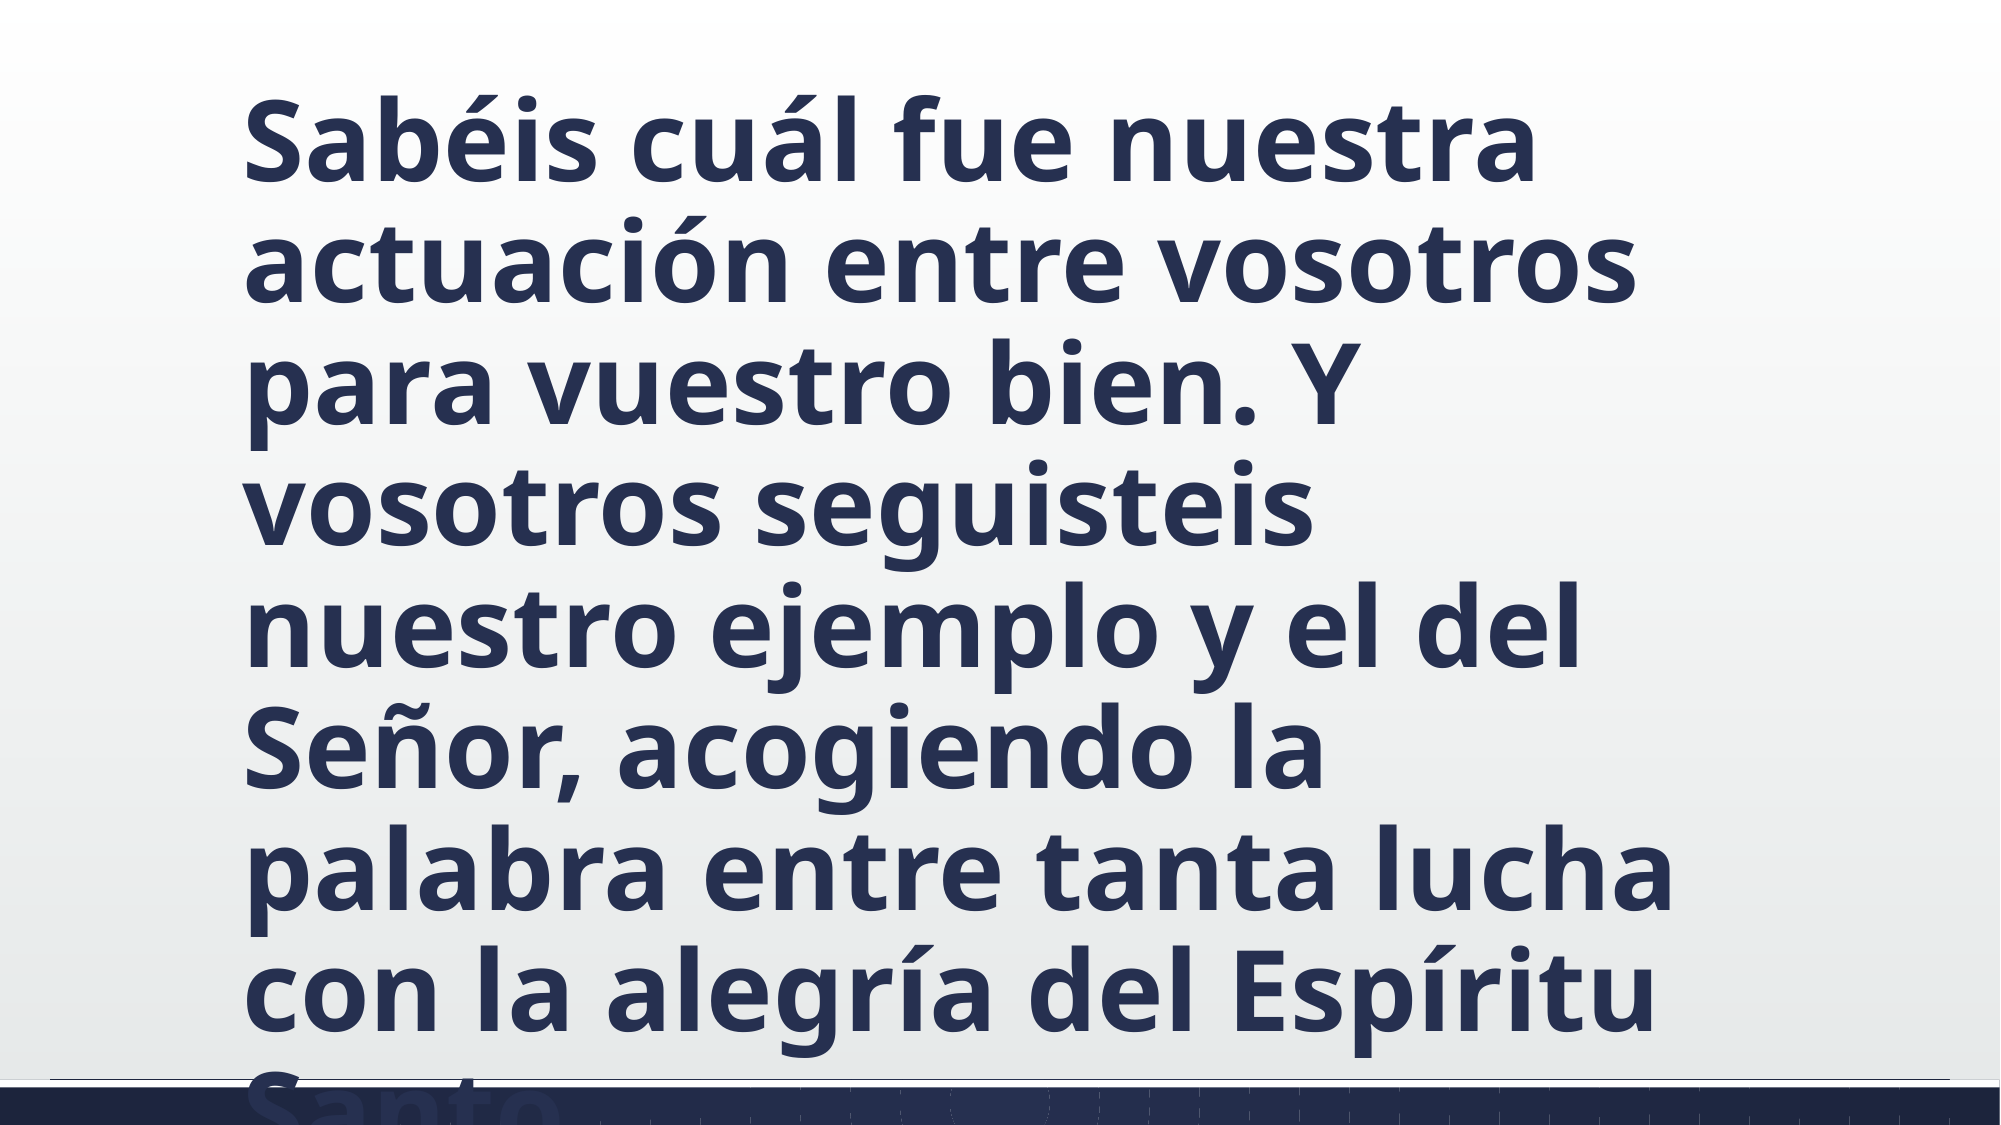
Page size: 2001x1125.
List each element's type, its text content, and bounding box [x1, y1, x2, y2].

list Sabéis cuál fue nuestra actuación entre vosotros para vuestro bien. Y vosotros seguisteis nuestro ejemplo y el del Señor, acogiendo la palabra entre tanta lucha con la alegría del Espíritu Santo. [219, 76, 1780, 990]
